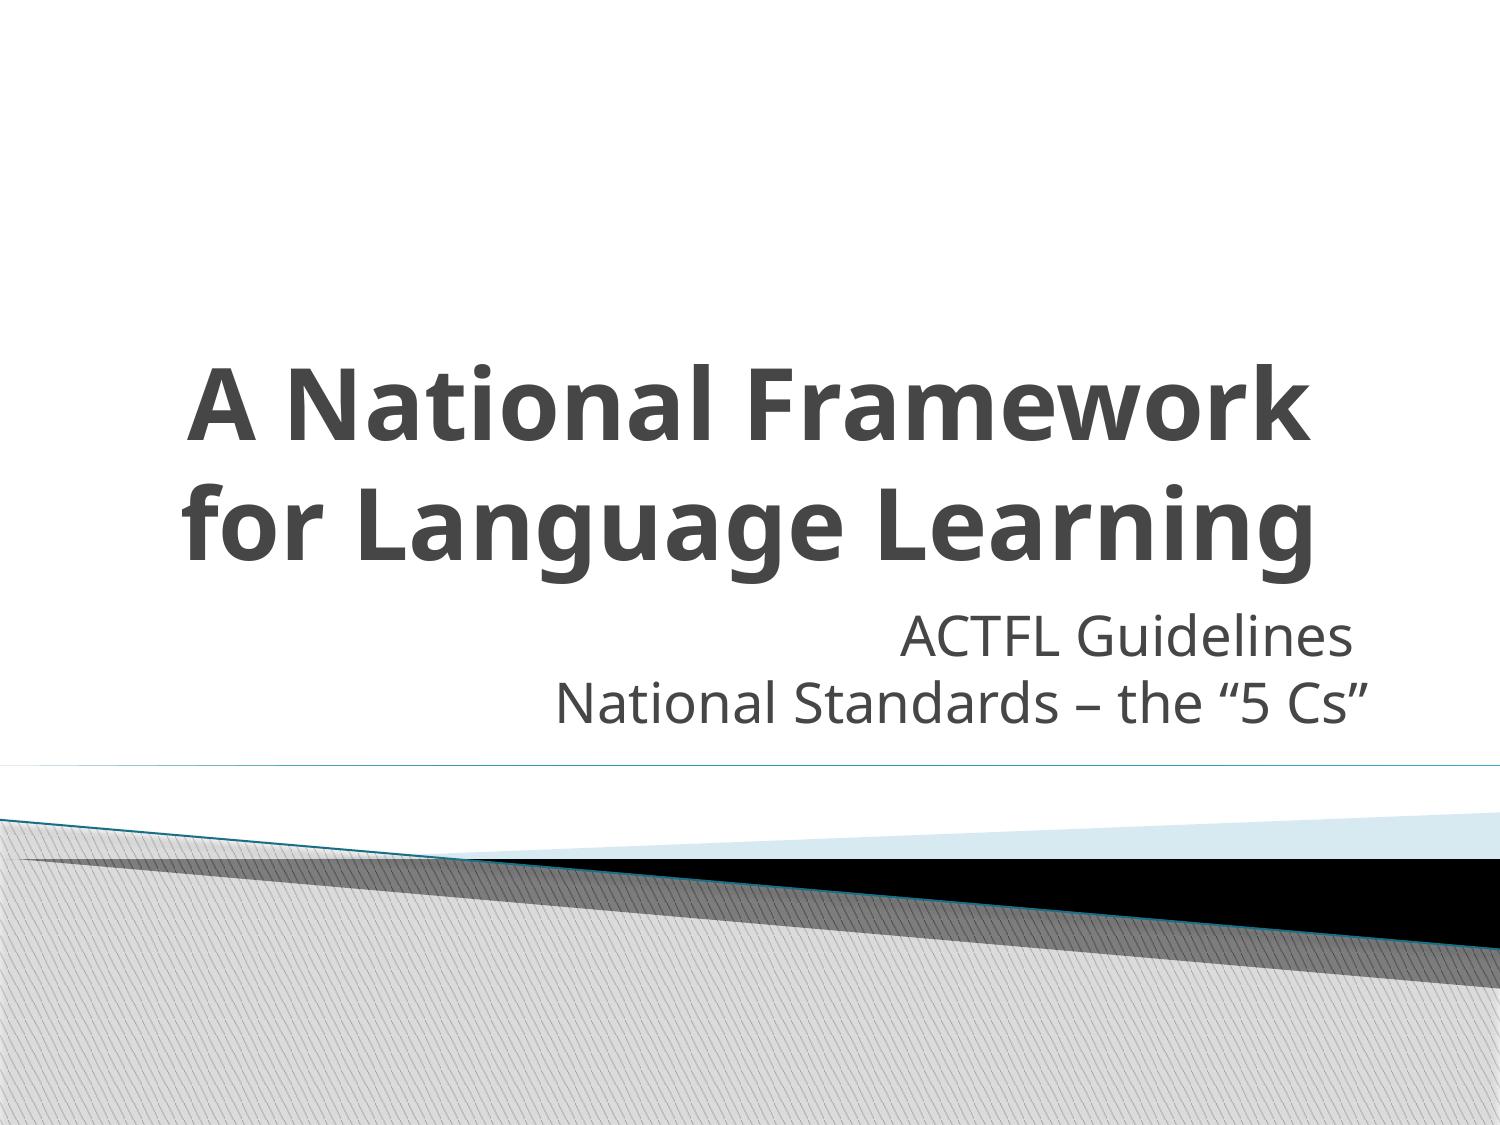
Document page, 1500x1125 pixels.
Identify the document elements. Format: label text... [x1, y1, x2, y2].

subtitle ACTFL Guidelines National Standards – the “5 Cs” [112, 592, 1388, 790]
picture [5, 859, 1500, 989]
title A National Framework for Language Learning [112, 237, 1388, 588]
